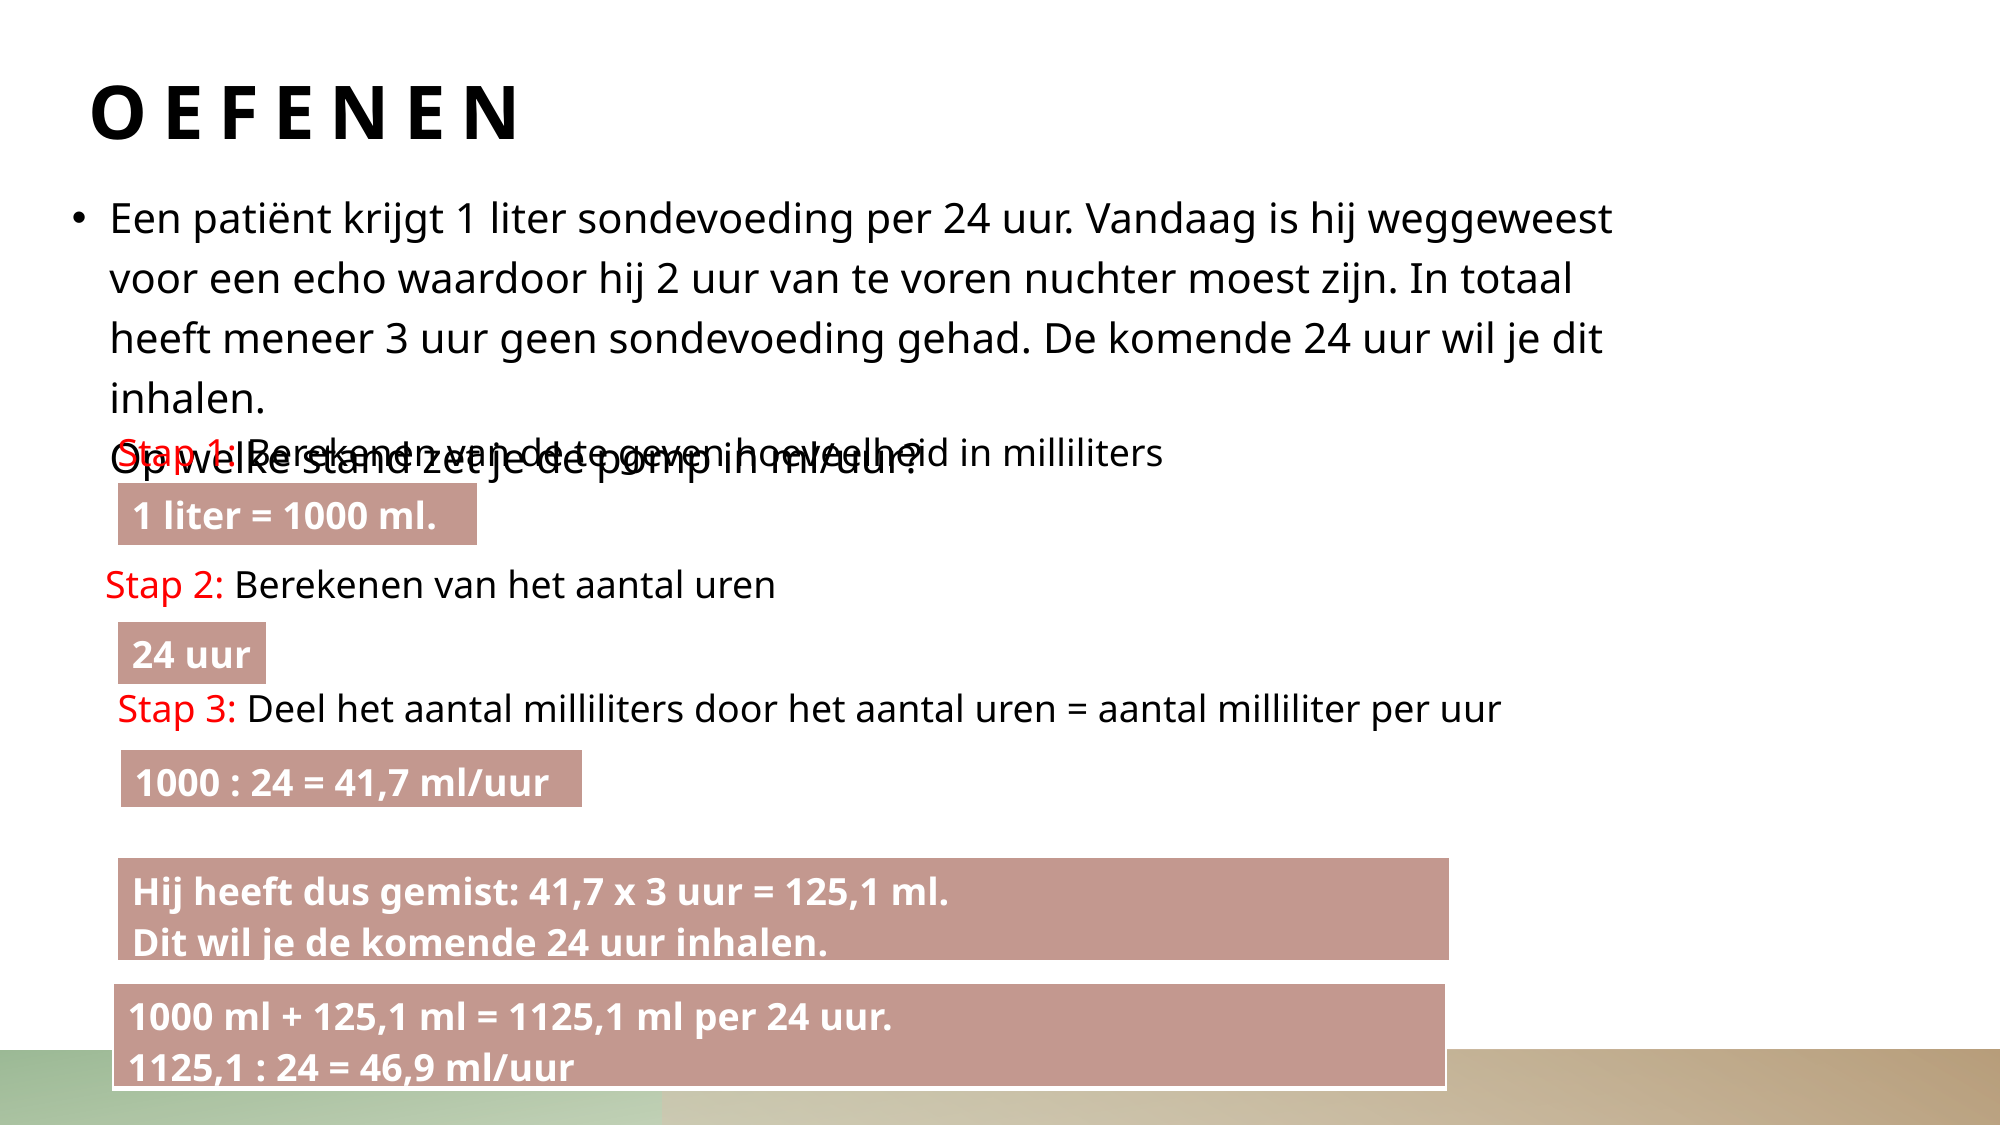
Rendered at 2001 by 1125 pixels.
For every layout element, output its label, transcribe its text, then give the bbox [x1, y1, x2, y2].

table_header 1 liter = 1000 ml. [118, 483, 477, 545]
text_box Stap 1: Berekenen van de te geven hoeveelheid in milliliters [102, 421, 1471, 482]
text_box Stap 2: Berekenen van het aantal uren [90, 553, 792, 614]
table_header 1000 ml + 125,1 ml = 1125,1 ml per 24 uur. 1125,1 : 24 = 46,9 ml/uur [114, 984, 1445, 1086]
table_header Hij heeft dus gemist: 41,7 x 3 uur = 125,1 ml. Dit wil je de komende 24 uur inhalen. [118, 858, 1449, 960]
title oefenen [88, 65, 1699, 155]
table_header 1000 : 24 = 41,7 ml/uur [121, 750, 582, 807]
text_box Stap 3: Deel het aantal milliliters door het aantal uren = aantal milliliter per uur [102, 607, 1607, 737]
list Een patiënt krijgt 1 liter sondevoeding per 24 uur. Vandaag is hij weggeweest voor een echo waardoor hij 2 uur van te voren nuchter moest zijn. In totaal heeft meneer 3 uur geen sondevoeding gehad. De komende 24 uur wil je dit inhalen. Op welke stand zet je de pomp in ml/uur? [71, 181, 1682, 815]
